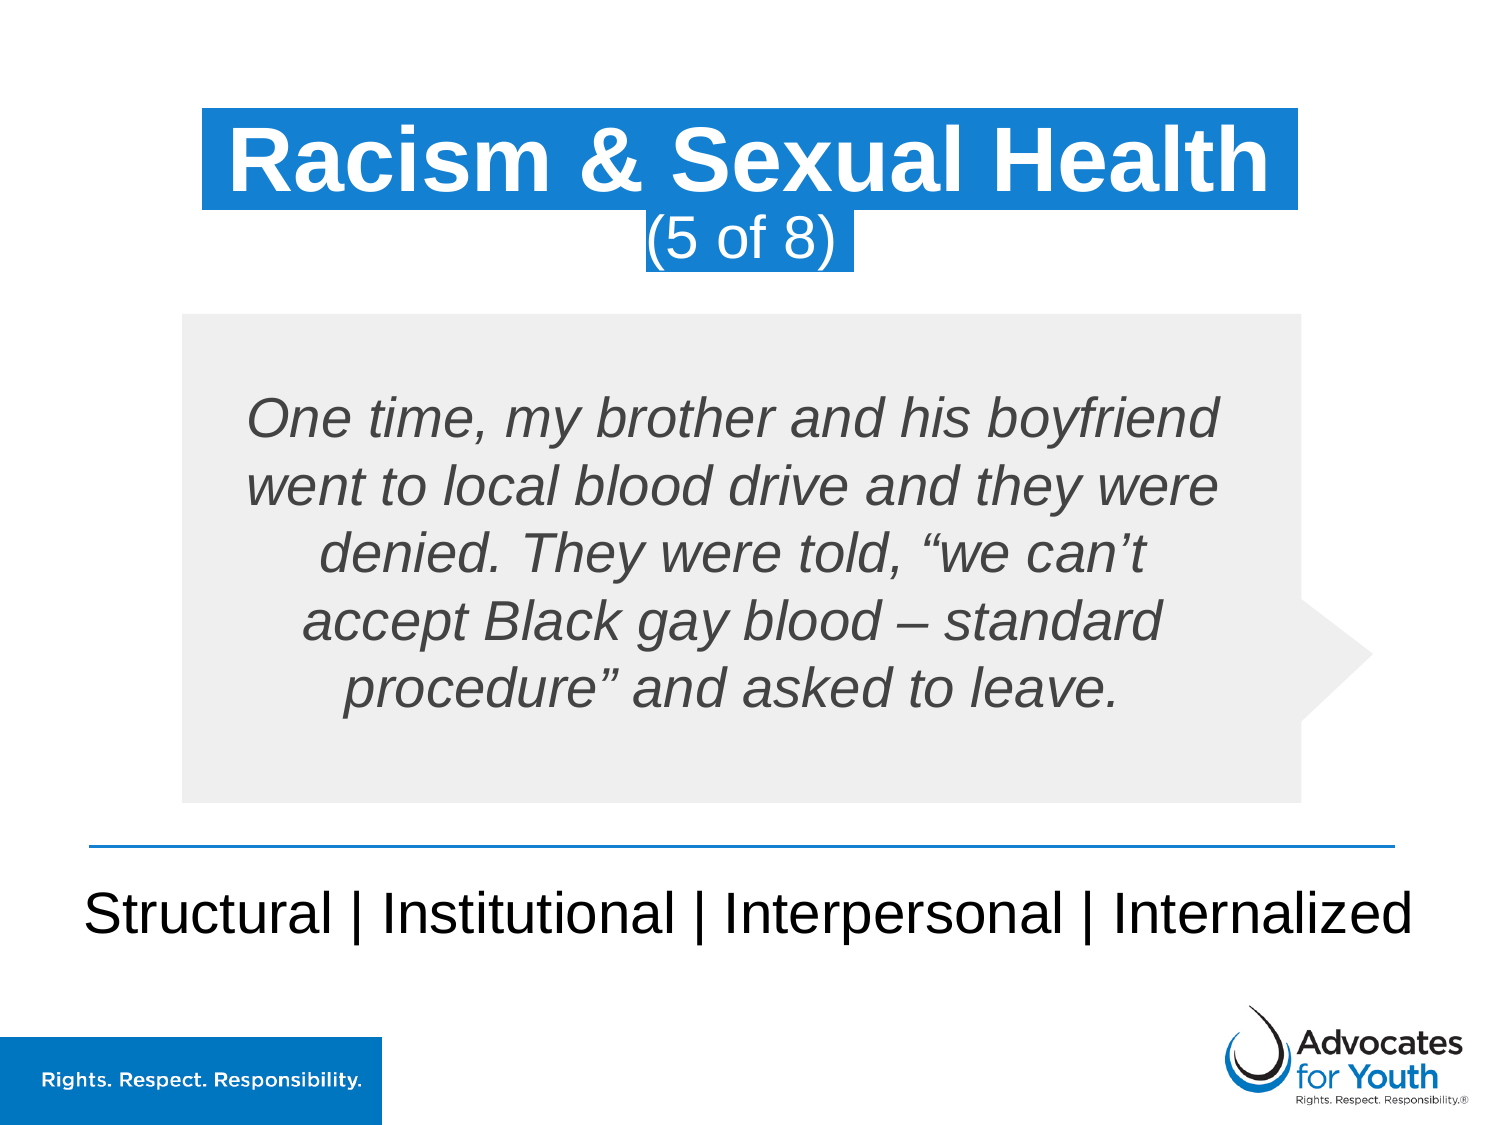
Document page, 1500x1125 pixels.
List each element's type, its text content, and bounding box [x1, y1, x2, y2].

picture [0, 1037, 382, 1125]
text_box [182, 313, 1374, 803]
picture [1200, 1018, 1500, 1125]
text_box One time, my brother and his boyfriend went to local blood drive and they were denied. They were told, “we can’t accept Black gay blood – standard procedure” and asked to leave. [219, 373, 1247, 727]
title Racism & Sexual Health (5 of 8) [112, 99, 1388, 288]
list Structural | Institutional | Interpersonal | Internalized [0, 886, 1500, 1018]
